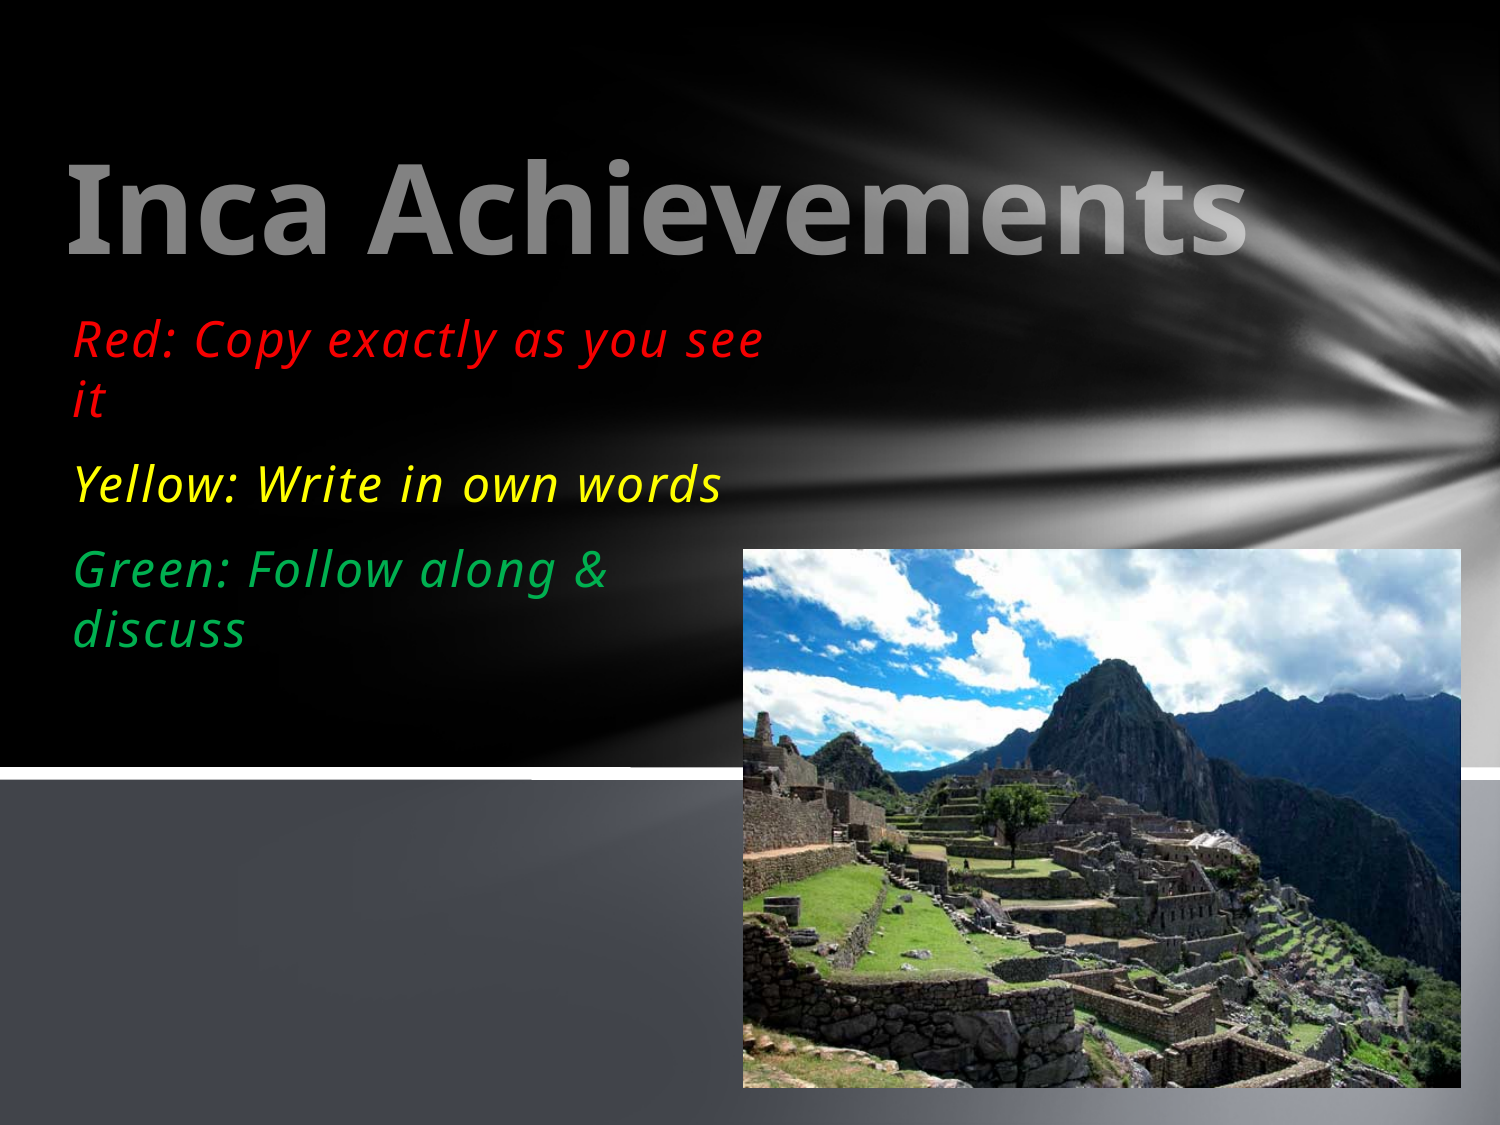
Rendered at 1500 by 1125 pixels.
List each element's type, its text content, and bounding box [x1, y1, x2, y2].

title Inca Achievements [50, 62, 1310, 288]
subtitle Red: Copy exactly as you see it Yellow: Write in own words Green: Follow along & discuss [57, 299, 808, 525]
picture [743, 549, 1461, 1088]
